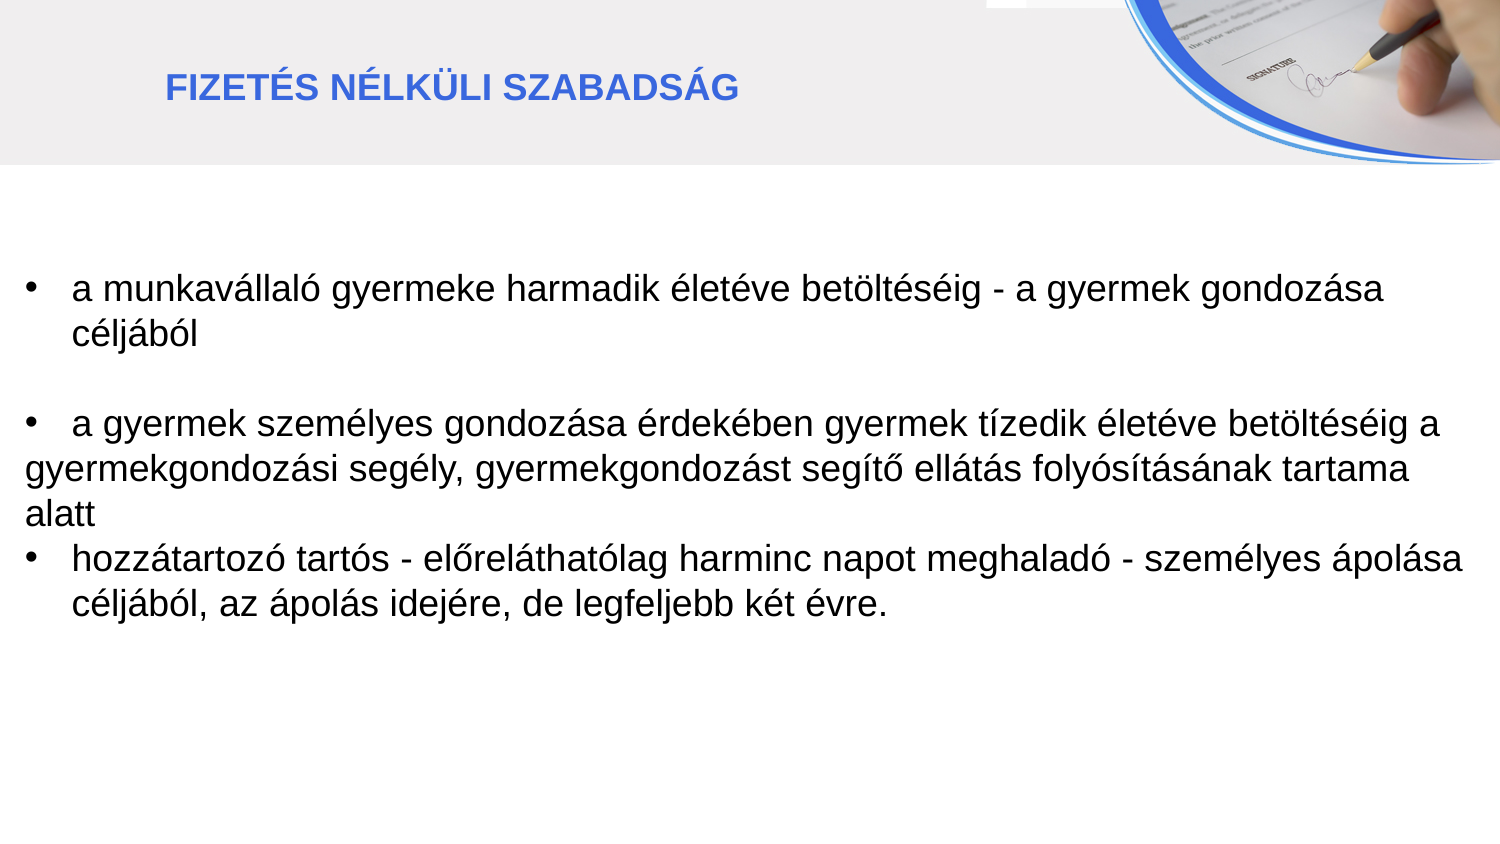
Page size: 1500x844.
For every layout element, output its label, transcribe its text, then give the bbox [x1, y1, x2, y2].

text_box FIZETÉS NÉLKÜLI SZABADSÁG [150, 55, 767, 116]
picture [0, 0, 1500, 844]
text_box a munkavállaló gyermeke harmadik életéve betöltéséig - a gyermek gondozása céljából a gyermek személyes gondozása érdekében gyermek tízedik életéve betöltéséig a gyermekgondozási segély, gyermekgondozást segítő ellátás folyósításának tartama alatt hozzátartozó tartós - előreláthatólag harminc napot meghaladó - személyes ápolása céljából, az ápolás idejére, de legfeljebb két évre. [10, 256, 1499, 632]
